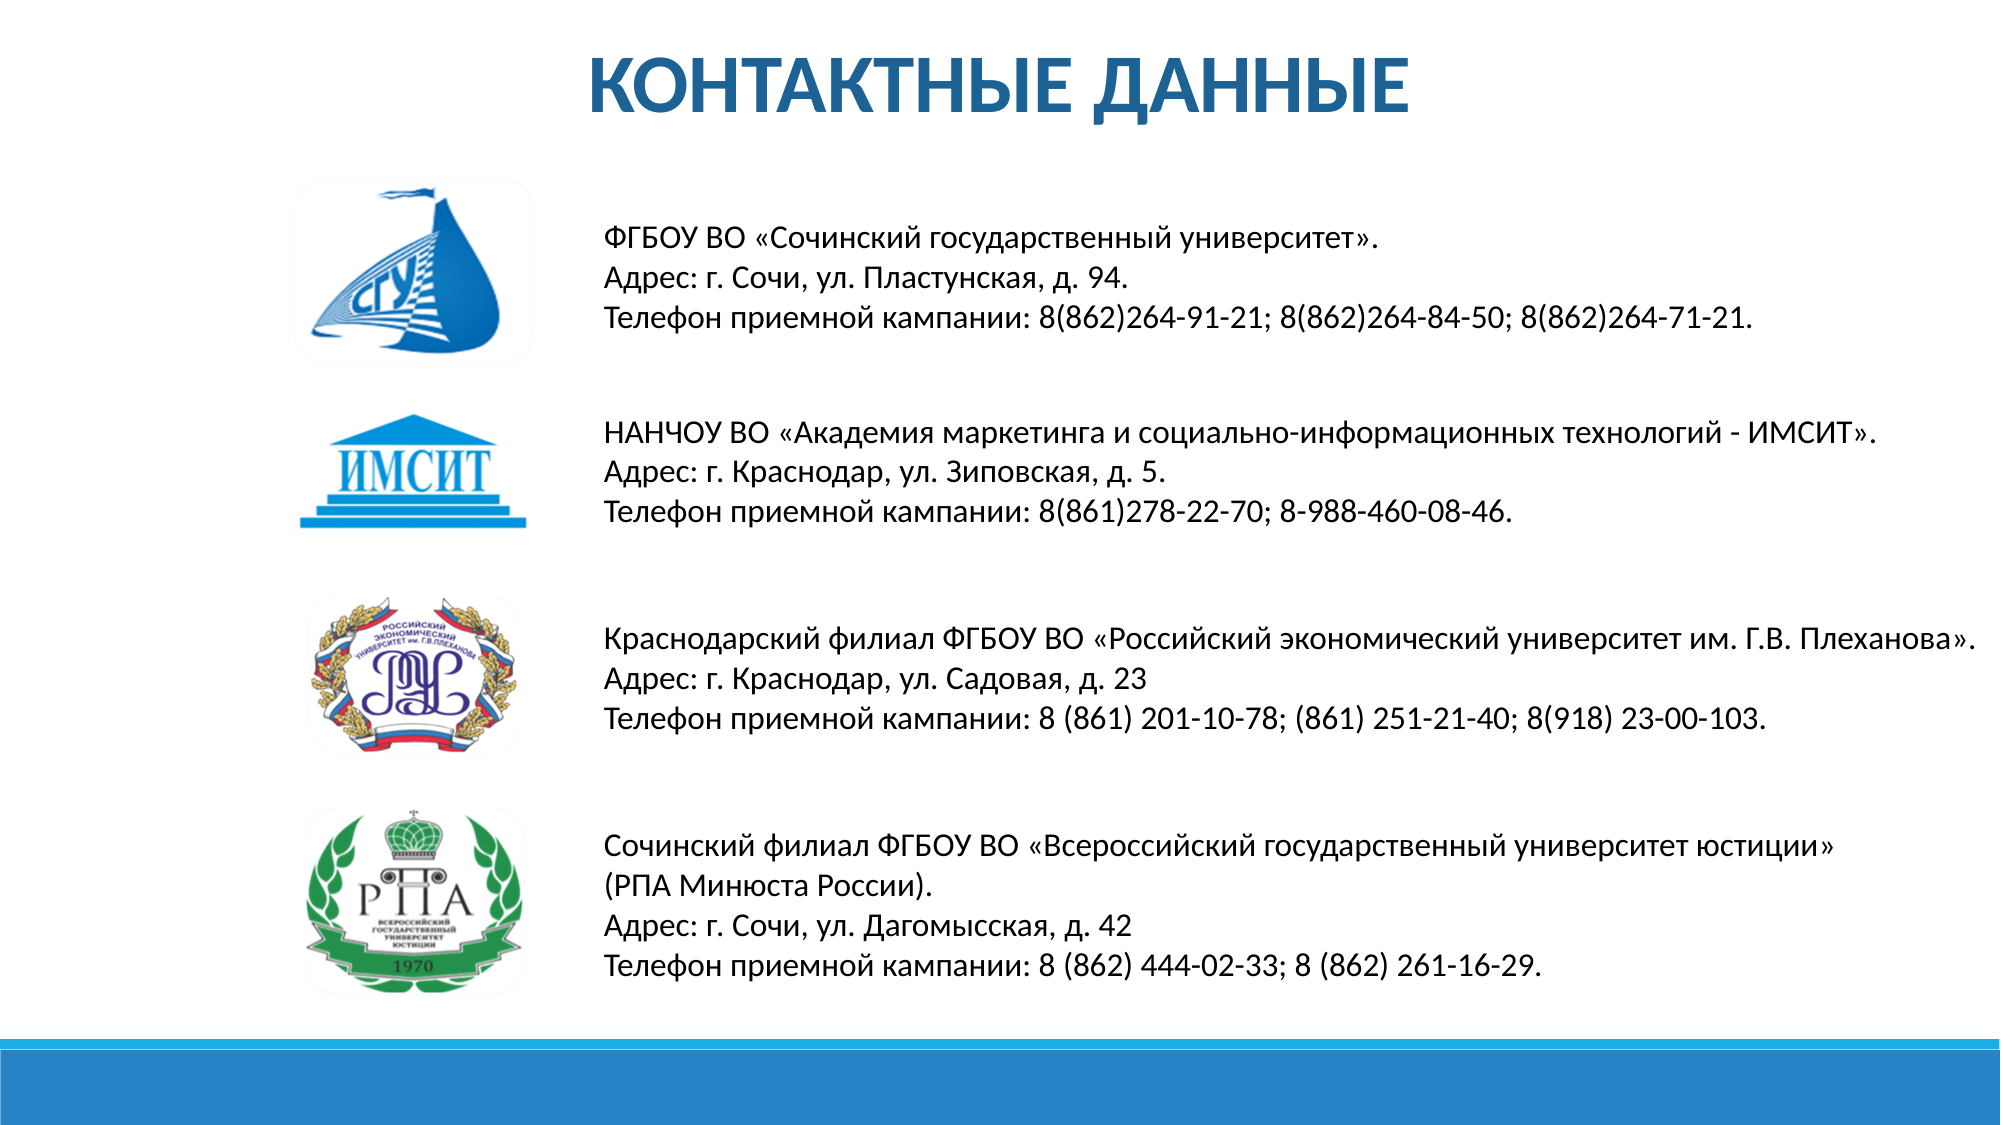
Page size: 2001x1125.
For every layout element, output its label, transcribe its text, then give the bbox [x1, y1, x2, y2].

text_box Краснодарский филиал ФГБОУ ВО «Российский экономический университет им. Г.В. Плеханова». Адрес: г. Краснодар, ул. Садовая, д. 23 Телефон приемной кампании: 8 (861) 201-10-78; (861) 251-21-40; 8(918) 23-00-103. [589, 608, 2000, 744]
picture [292, 807, 535, 1001]
text_box НАНЧОУ ВО «Академия маркетинга и социально-информационных технологий - ИМСИТ». Адрес: г. Краснодар, ул. Зиповская, д. 5. Телефон приемной кампании: 8(861)278-22-70; 8-988-460-08-46. [589, 402, 1899, 537]
picture [299, 594, 528, 760]
text_box Сочинский филиал ФГБОУ ВО «Всероссийский государственный университет юстиции» (РПА Минюста России). Адрес: г. Сочи, ул. Дагомысская, д. 42 Телефон приемной кампании: 8 (862) 444-02-33; 8 (862) 261-16-29. [589, 815, 2000, 990]
text_box КОНТАКТНЫЕ ДАННЫЕ [0, 22, 2000, 137]
text_box ФГБОУ ВО «Сочинский государственный университет». Адрес: г. Сочи, ул. Пластунская, д. 94. Телефон приемной кампании: 8(862)264-91-21; 8(862)264-84-50; 8(862)264-71-21. [589, 207, 1779, 343]
picture [297, 405, 530, 536]
picture [281, 179, 546, 374]
